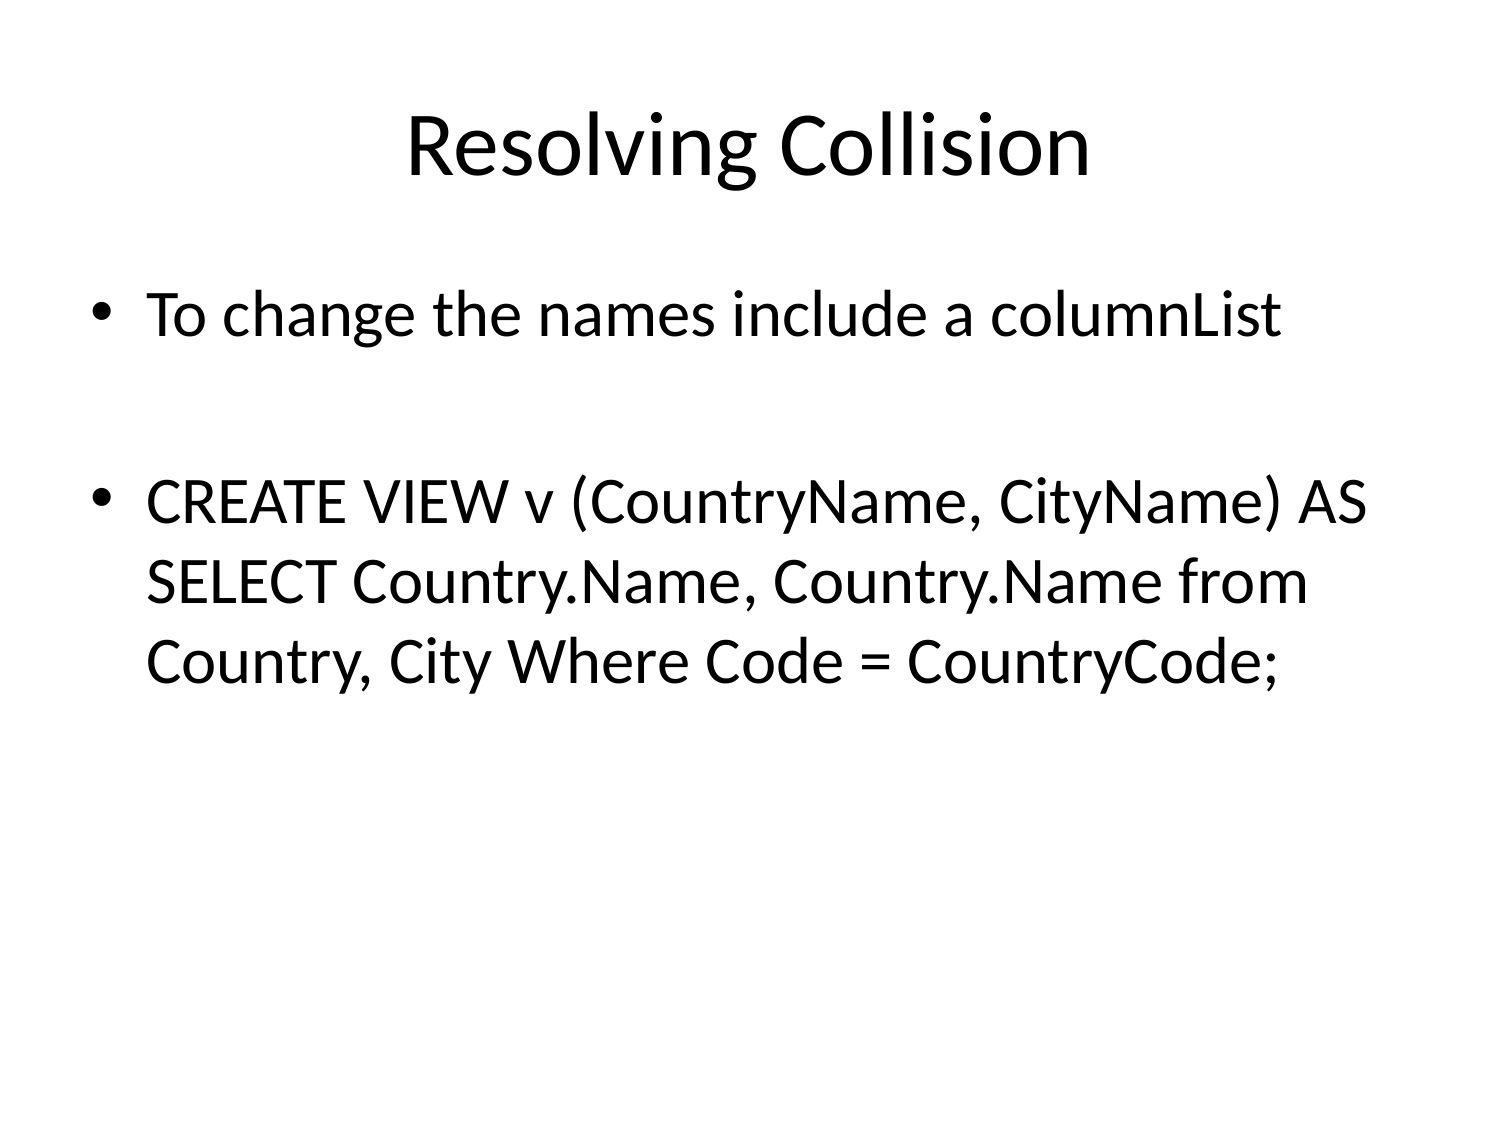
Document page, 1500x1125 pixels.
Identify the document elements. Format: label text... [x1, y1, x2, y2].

title Resolving Collision [75, 45, 1425, 233]
list To change the names include a columnList CREATE VIEW v (CountryName, CityName) AS SELECT Country.Name, Country.Name from Country, City Where Code = CountryCode; [75, 262, 1425, 1005]
